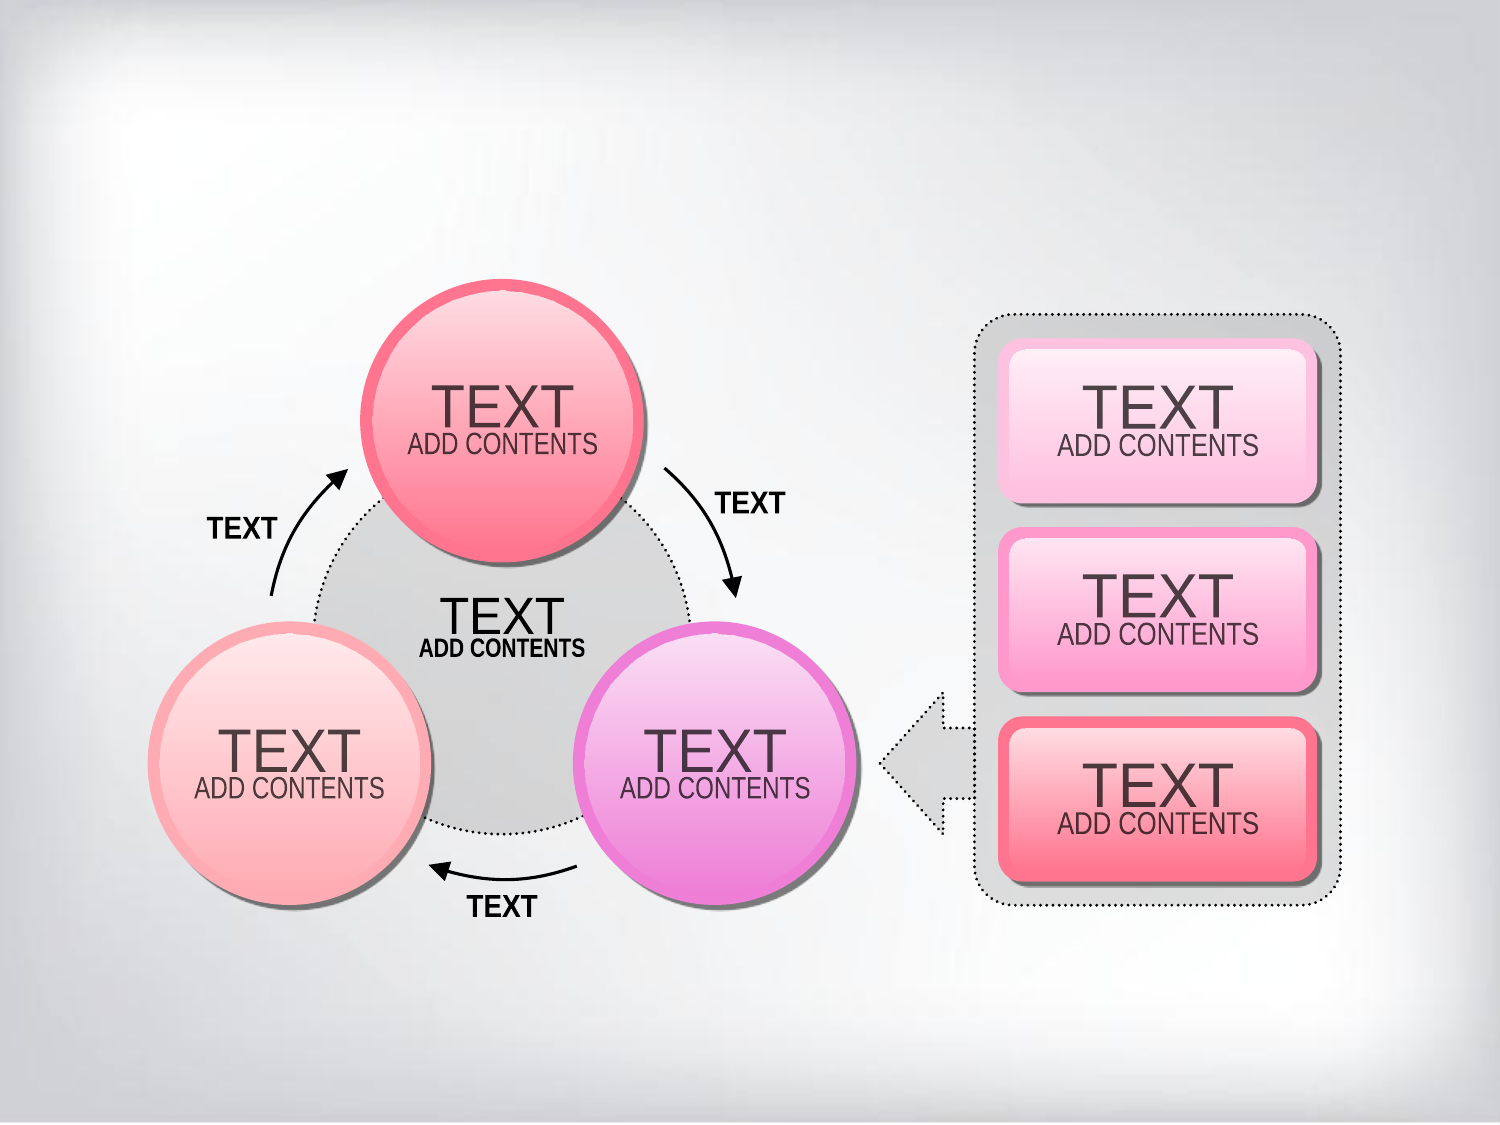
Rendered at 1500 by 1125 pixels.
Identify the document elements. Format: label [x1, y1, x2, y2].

picture [0, 0, 1500, 1125]
text_box [147, 278, 1341, 918]
